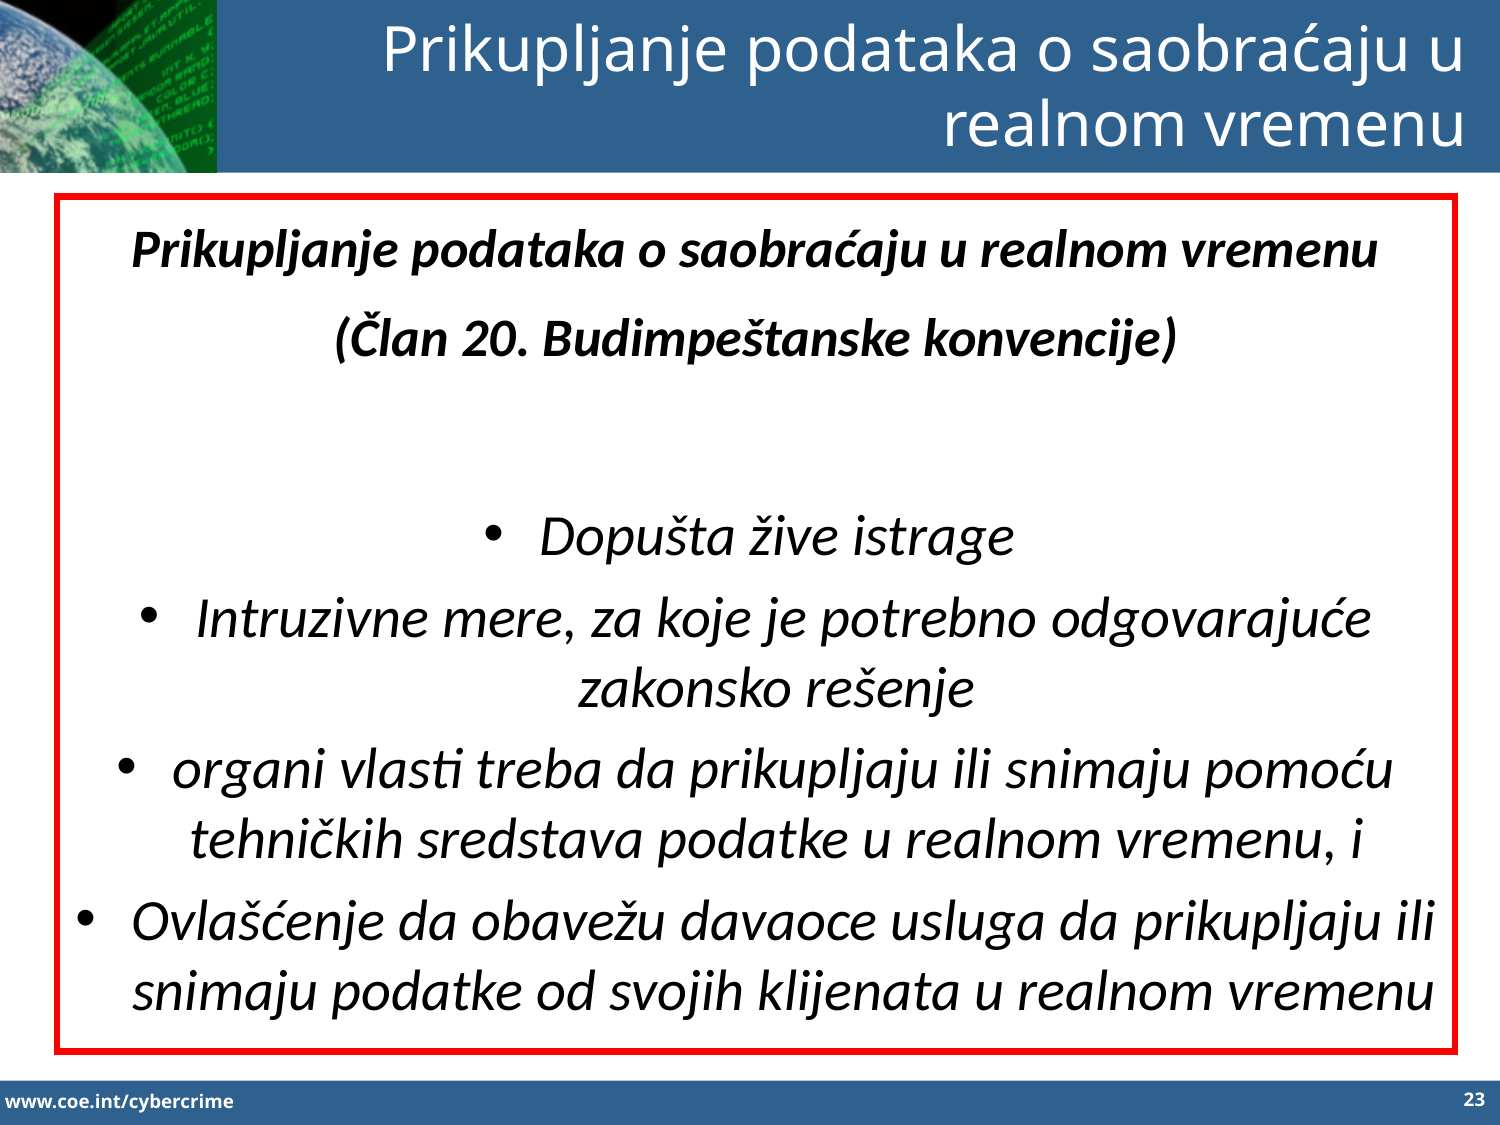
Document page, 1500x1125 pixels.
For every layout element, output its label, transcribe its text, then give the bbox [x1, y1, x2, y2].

text_box Prikupljanje podataka o saobraćaju u realnom vremenu (Član 20. Budimpeštanske konvencije) Dopušta žive istrage Intruzivne mere, za koje je potrebno odgovarajuće zakonsko rešenje organi vlasti treba da prikupljaju ili snimaju pomoću tehničkih sredstava podatke u realnom vremenu, i Ovlašćenje da obavežu davaoce usluga da prikupljaju ili snimaju podatke od svojih klijenata u realnom vremenu [57, 196, 1455, 1052]
text_box Prikupljanje podataka o saobraćaju u realnom vremenu [230, 2, 1483, 167]
picture [0, 0, 217, 173]
